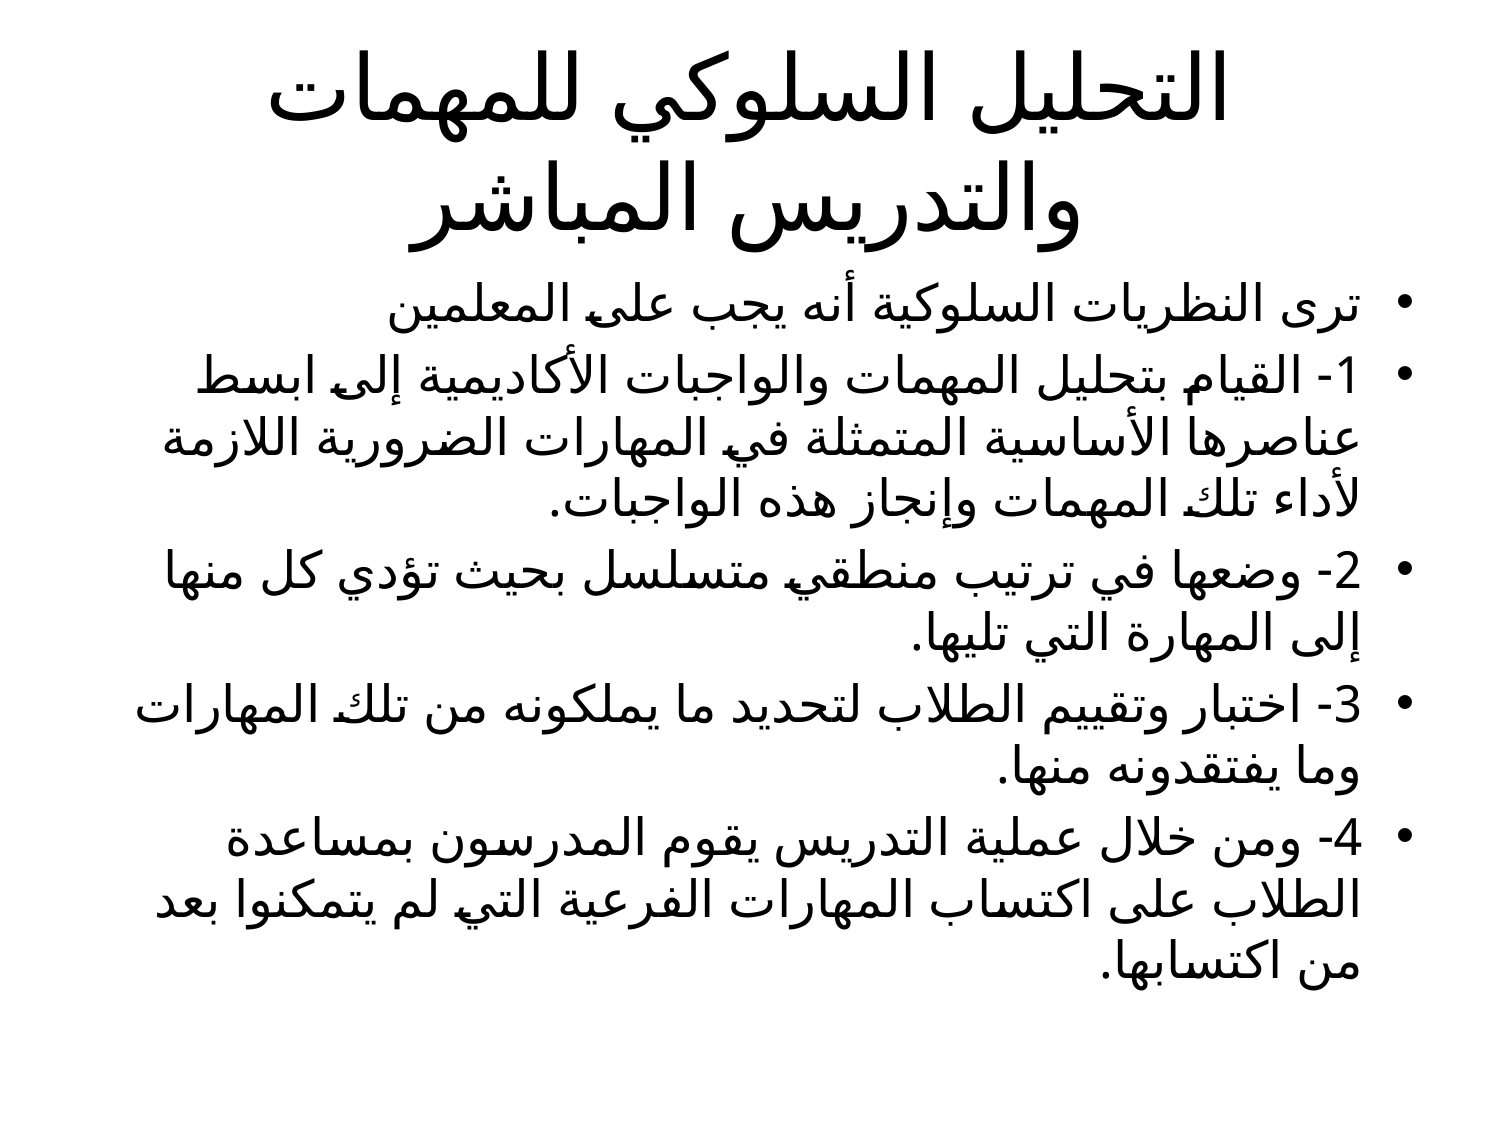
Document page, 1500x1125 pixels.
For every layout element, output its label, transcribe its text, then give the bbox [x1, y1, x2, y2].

list ترى النظريات السلوكية أنه يجب على المعلمين 1- القيام بتحليل المهمات والواجبات الأكاديمية إلى ابسط عناصرها الأساسية المتمثلة في المهارات الضرورية اللازمة لأداء تلك المهمات وإنجاز هذه الواجبات. 2- وضعها في ترتيب منطقي متسلسل بحيث تؤدي كل منها إلى المهارة التي تليها. 3- اختبار وتقييم الطلاب لتحديد ما يملكونه من تلك المهارات وما يفتقدونه منها. 4- ومن خلال عملية التدريس يقوم المدرسون بمساعدة الطلاب على اكتساب المهارات الفرعية التي لم يتمكنوا بعد من اكتسابها. [75, 262, 1425, 1005]
title التحليل السلوكي للمهمات والتدريس المباشر [75, 45, 1425, 233]
